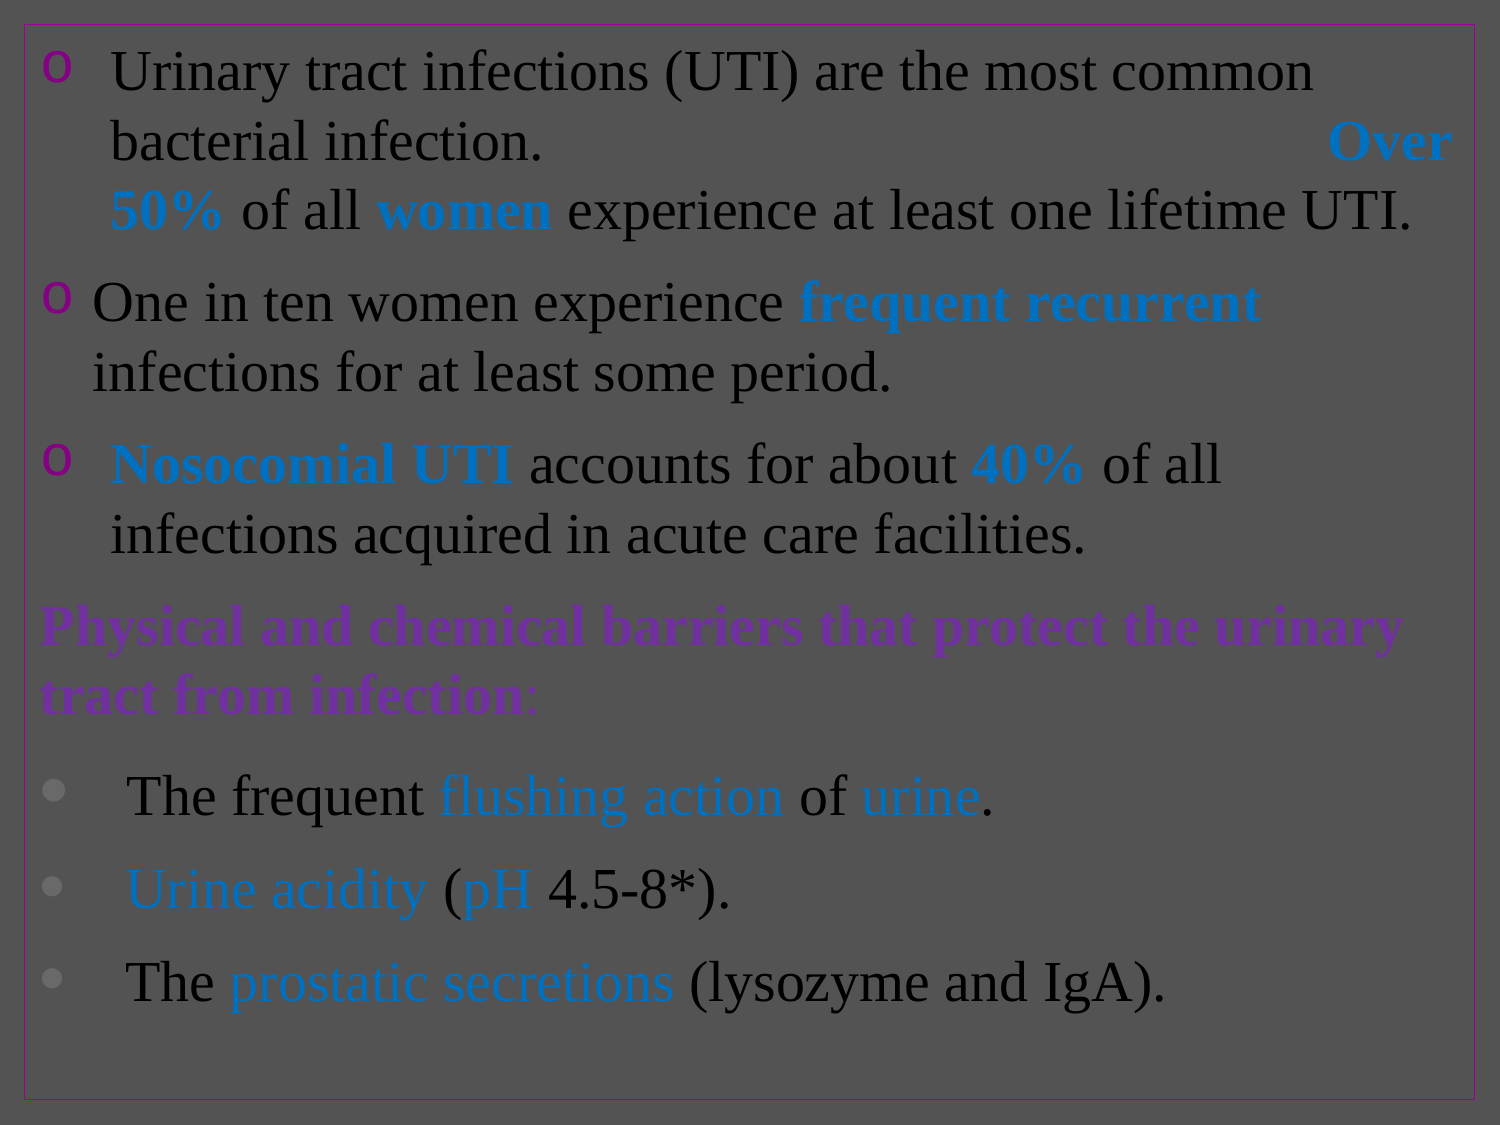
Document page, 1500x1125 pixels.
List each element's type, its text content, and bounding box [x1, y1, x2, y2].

subtitle Urinary tract infections (UTI) are the most common bacterial infection. Over 50% of all women experience at least one lifetime UTI. One in ten women experience frequent recurrent infections for at least some period. Nosocomial UTI accounts for about 40% of all infections acquired in acute care facilities. Physical and chemical barriers that protect the urinary tract from infection: The frequent flushing action of urine. Urine acidity (pH 4.5-8*). The prostatic secretions (lysozyme and IgA). [24, 24, 1475, 1100]
